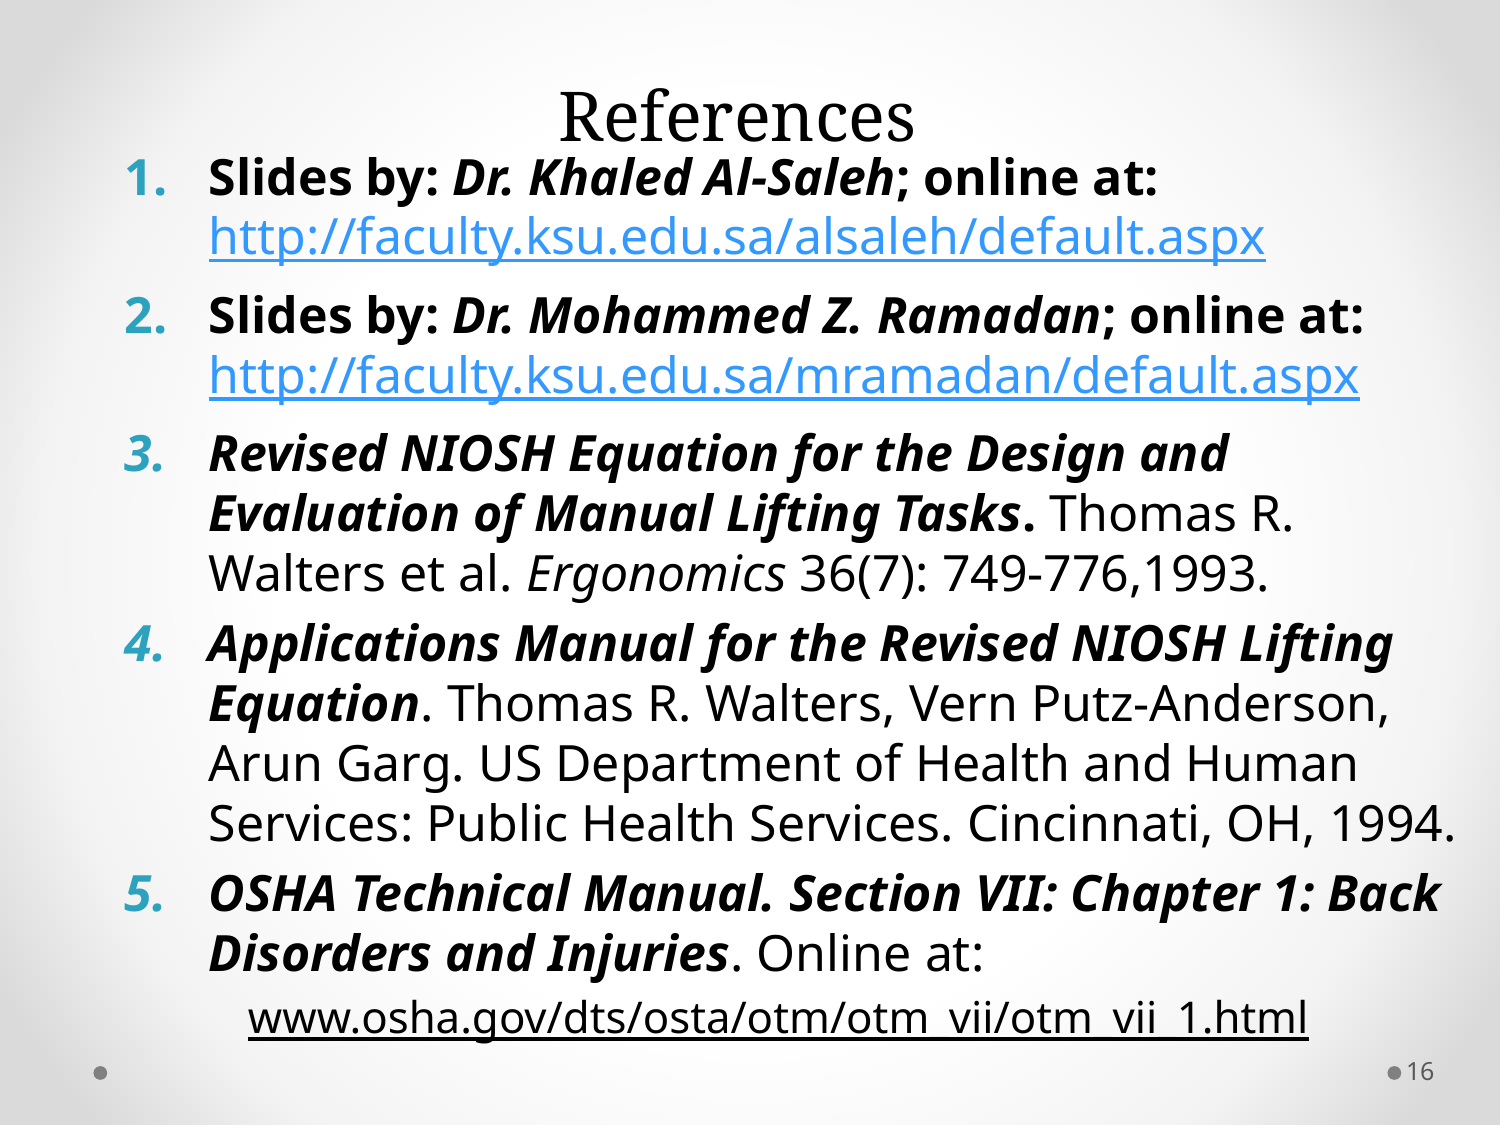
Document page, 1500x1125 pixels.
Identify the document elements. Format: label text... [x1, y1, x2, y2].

title References [62, 62, 1413, 137]
list Slides by: Dr. Khaled Al-Saleh; online at: http://faculty.ksu.edu.sa/alsaleh/default.aspx Slides by: Dr. Mohammed Z. Ramadan; online at: http://faculty.ksu.edu.sa/mramadan/default.aspx Revised NIOSH Equation for the Design and Evaluation of Manual Lifting Tasks. Thomas R. Walters et al. Ergonomics 36(7): 749-776,1993. Applications Manual for the Revised NIOSH Lifting Equation. Thomas R. Walters, Vern Putz-Anderson, Arun Garg. US Department of Health and Human Services: Public Health Services. Cincinnati, OH, 1994. OSHA Technical Manual. Section VII: Chapter 1: Back Disorders and Injuries. Online at: www.osha.gov/dts/osta/otm/otm_vii/otm_vii_1.html [50, 137, 1488, 1113]
picture [0, 0, 1500, 1125]
slide_number 16 [1401, 1042, 1494, 1103]
